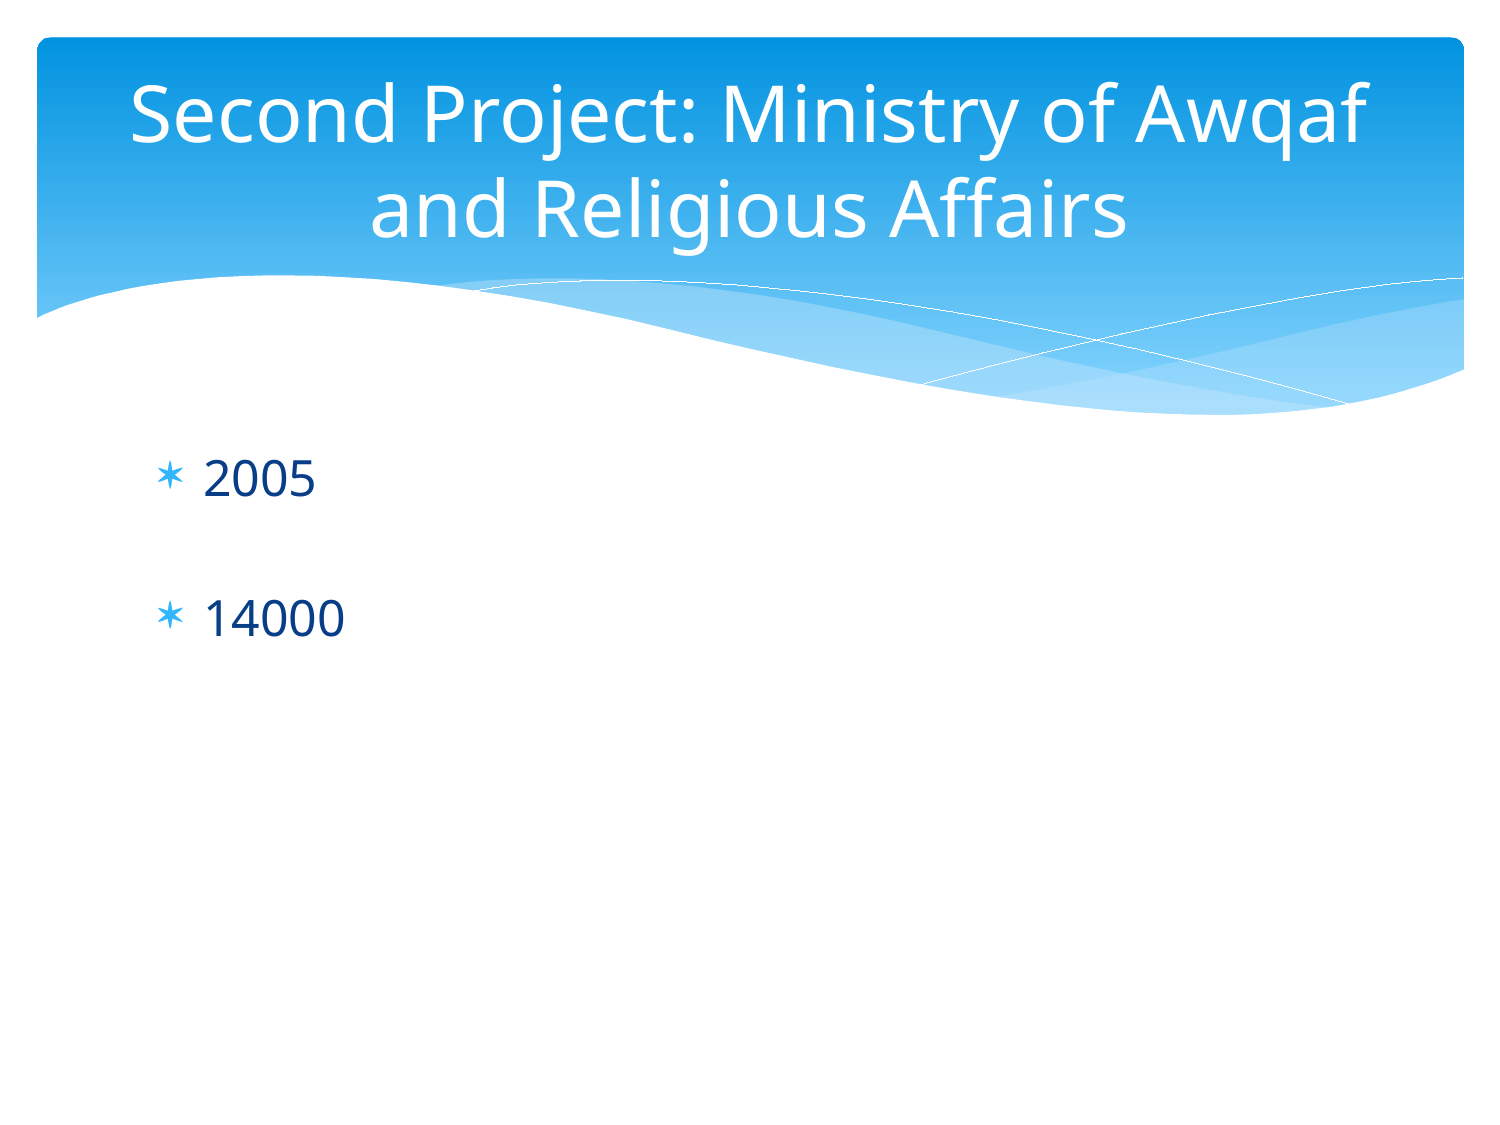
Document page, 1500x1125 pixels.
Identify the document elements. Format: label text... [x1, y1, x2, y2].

title Second Project: Ministry of Awqaf and Religious Affairs [75, 55, 1425, 261]
list 2005 14000 [143, 438, 1359, 1005]
